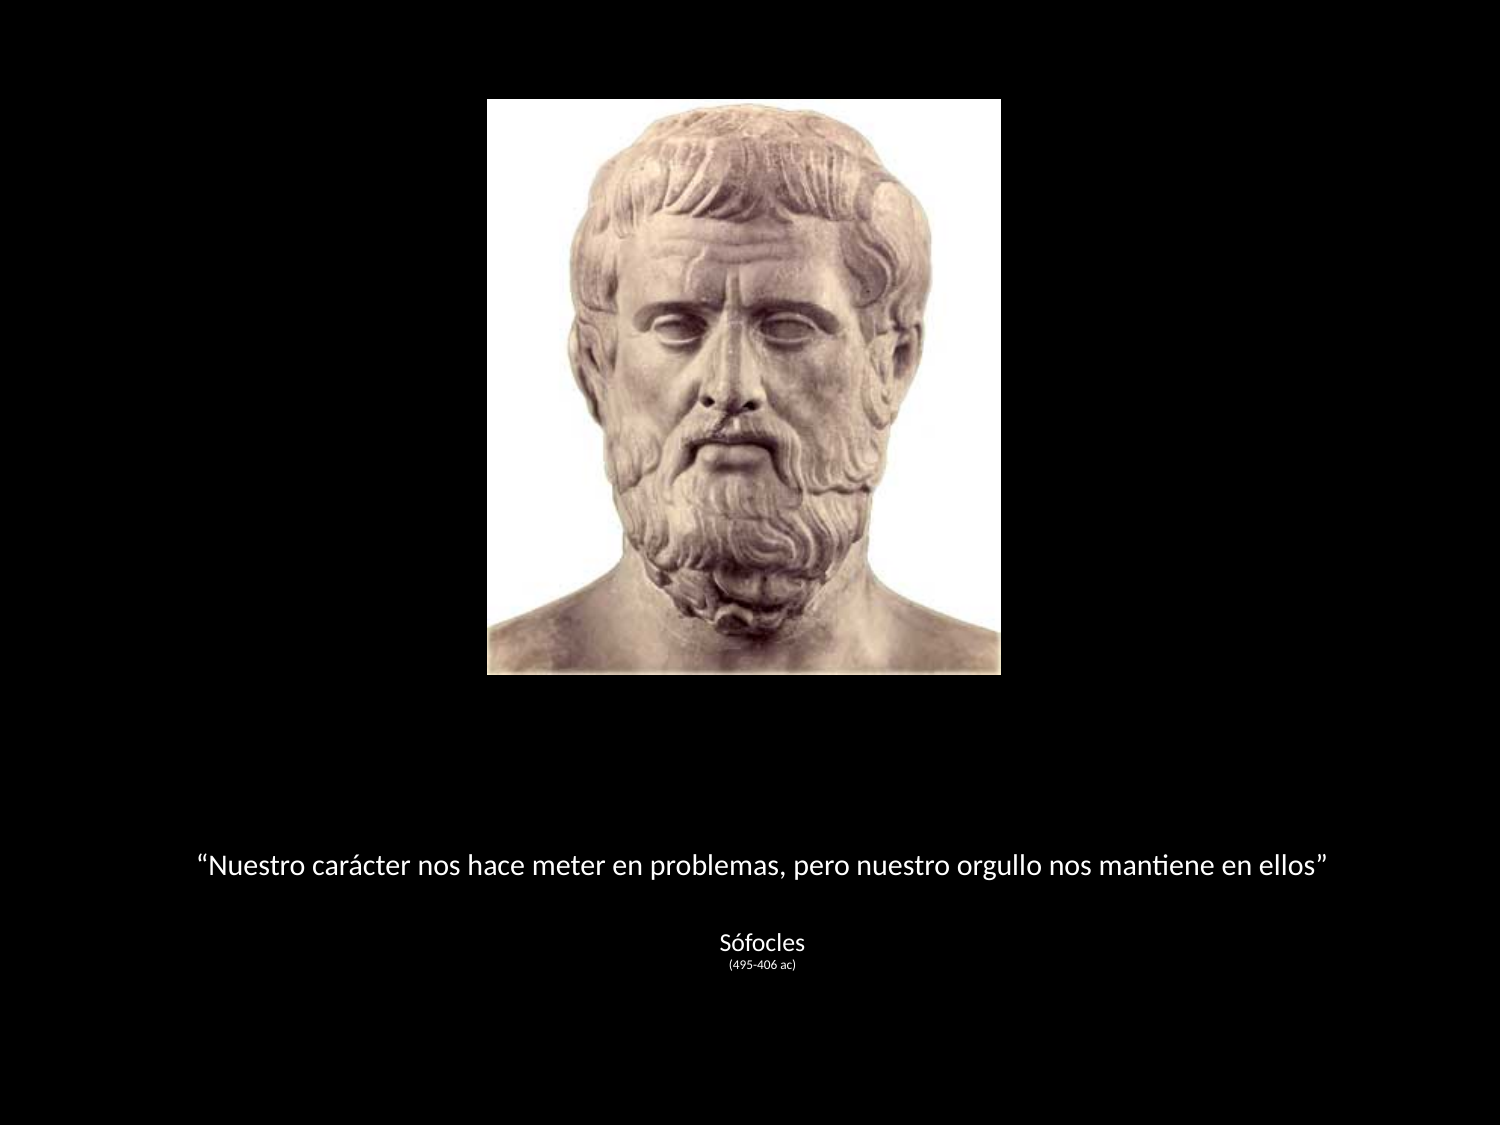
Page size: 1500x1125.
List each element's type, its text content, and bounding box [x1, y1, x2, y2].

title “Nuestro carácter nos hace meter en problemas, pero nuestro orgullo nos mantiene en ellos” Sófocles (495-406 ac) [87, 837, 1438, 1025]
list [487, 99, 1001, 676]
